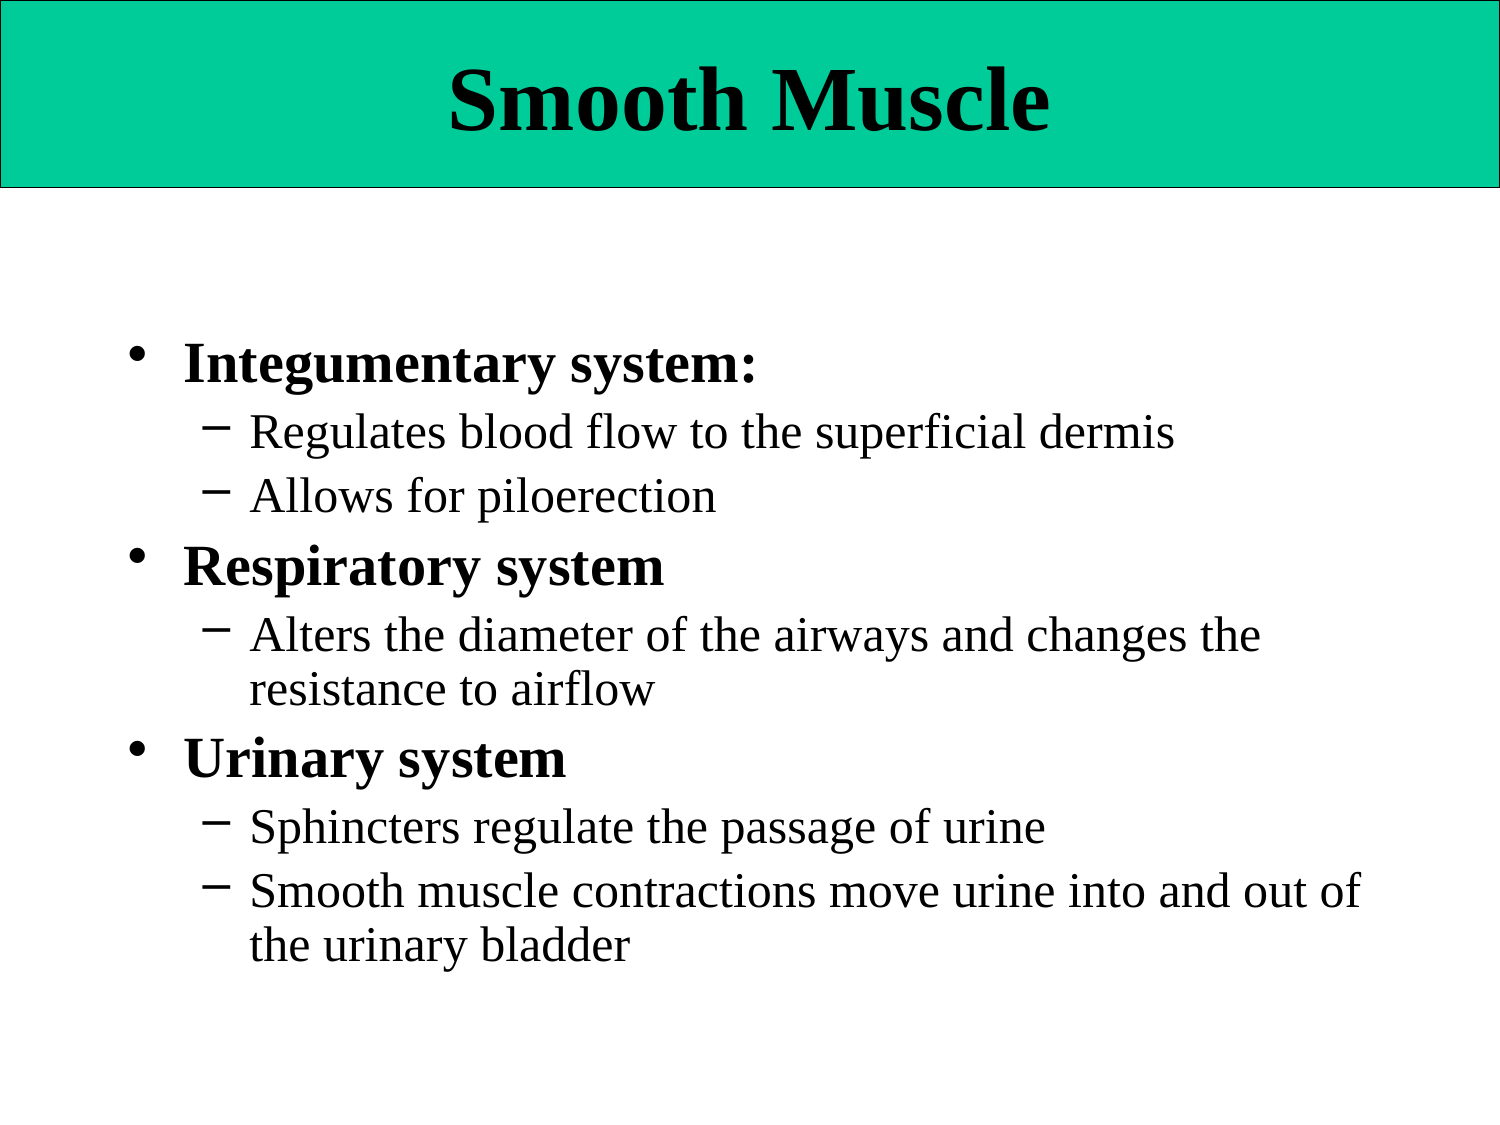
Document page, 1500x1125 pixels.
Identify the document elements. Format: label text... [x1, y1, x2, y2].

list Integumentary system: Regulates blood flow to the superficial dermis Allows for piloerection Respiratory system Alters the diameter of the airways and changes the resistance to airflow Urinary system Sphincters regulate the passage of urine Smooth muscle contractions move urine into and out of the urinary bladder [112, 324, 1388, 1001]
title Smooth Muscle [0, 0, 1500, 188]
